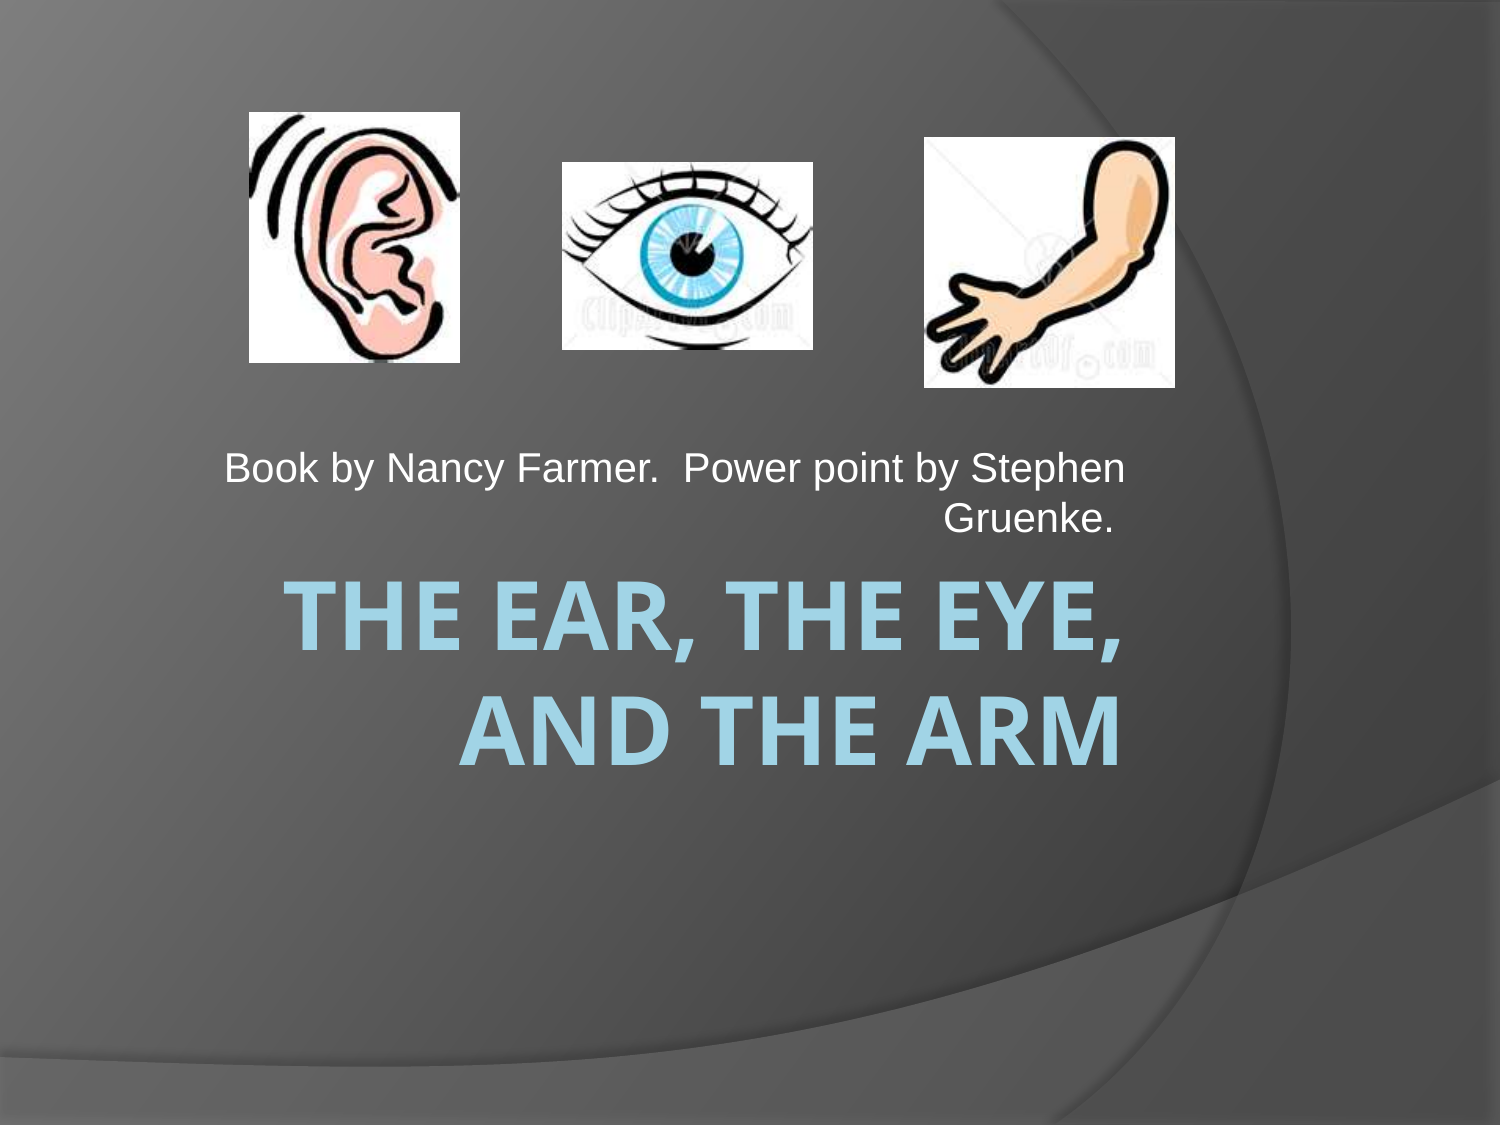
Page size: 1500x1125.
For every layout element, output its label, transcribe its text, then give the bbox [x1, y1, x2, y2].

picture [562, 162, 813, 351]
picture [249, 112, 460, 363]
subtitle Book by Nancy Farmer. Power point by Stephen Gruenke. [71, 253, 1134, 541]
title The Ear, The Eye, and The Arm [70, 547, 1134, 925]
picture [924, 137, 1176, 388]
